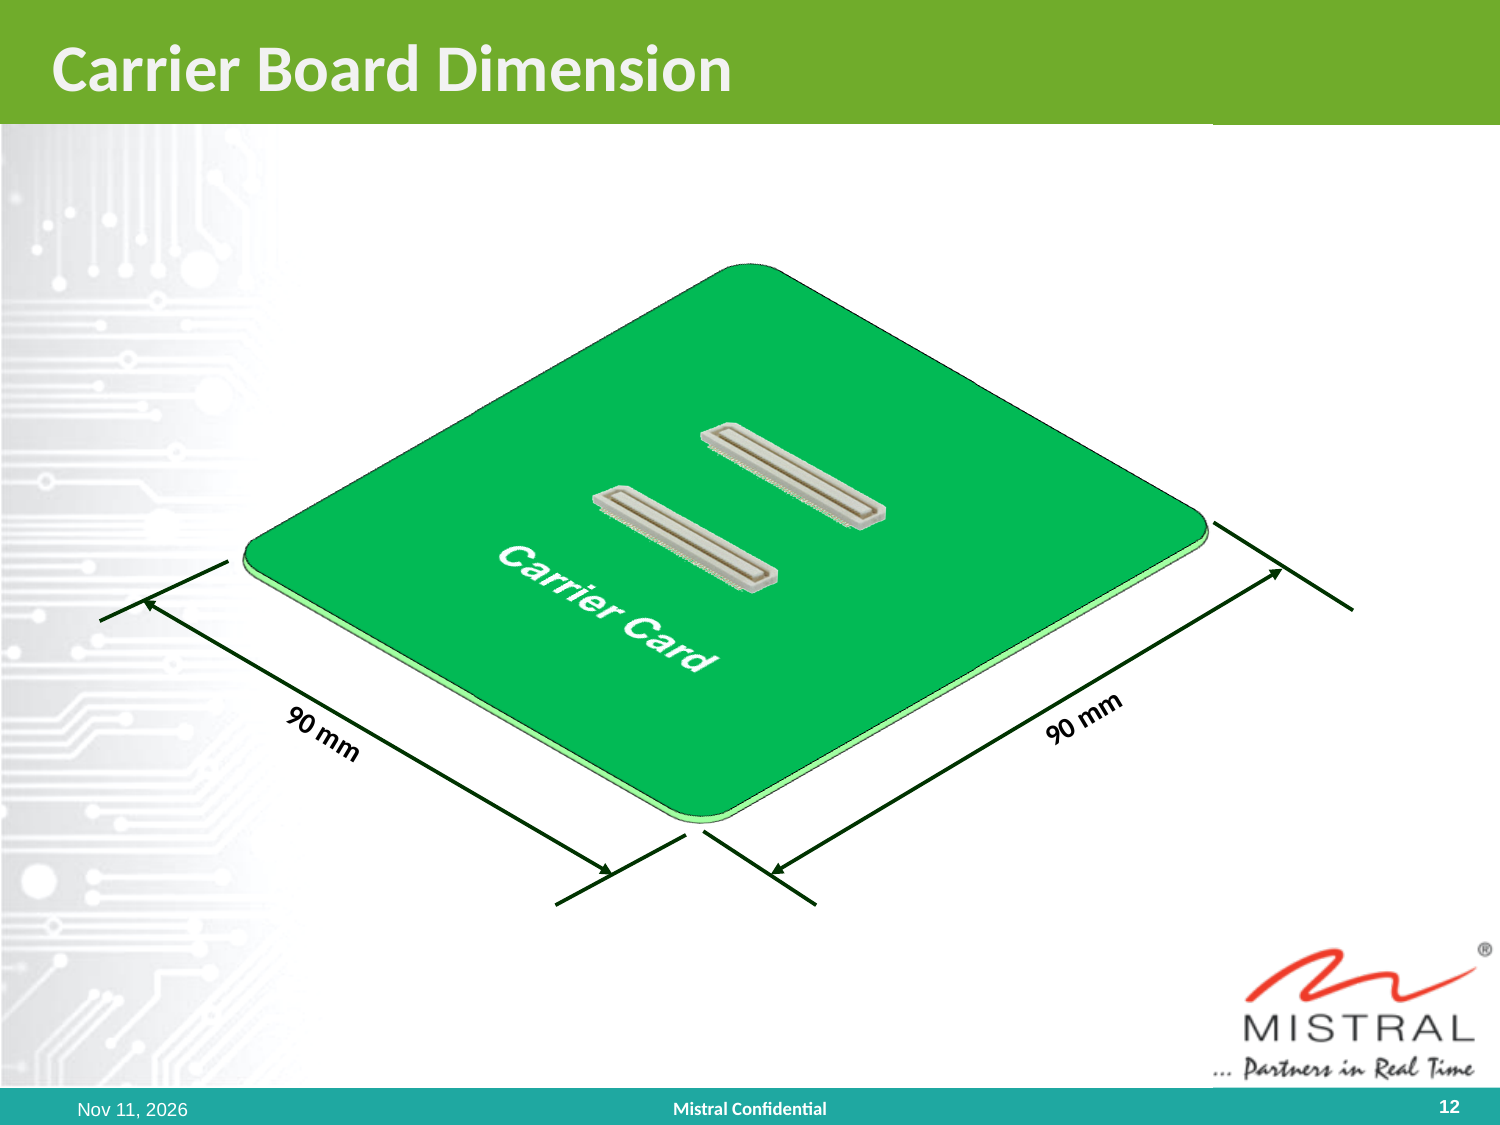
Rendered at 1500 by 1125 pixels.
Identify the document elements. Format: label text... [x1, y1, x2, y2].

title Carrier Board Dimension [37, 12, 1275, 118]
text_box Sep-16 [62, 1092, 413, 1125]
text_box 12 [1125, 1087, 1475, 1125]
text_box [142, 600, 222, 647]
text_box [770, 836, 836, 875]
text_box Mistral Confidential [512, 1090, 988, 1125]
text_box [1229, 568, 1283, 601]
picture [1213, 937, 1500, 1088]
text_box [546, 836, 613, 875]
picture [222, 251, 1229, 836]
